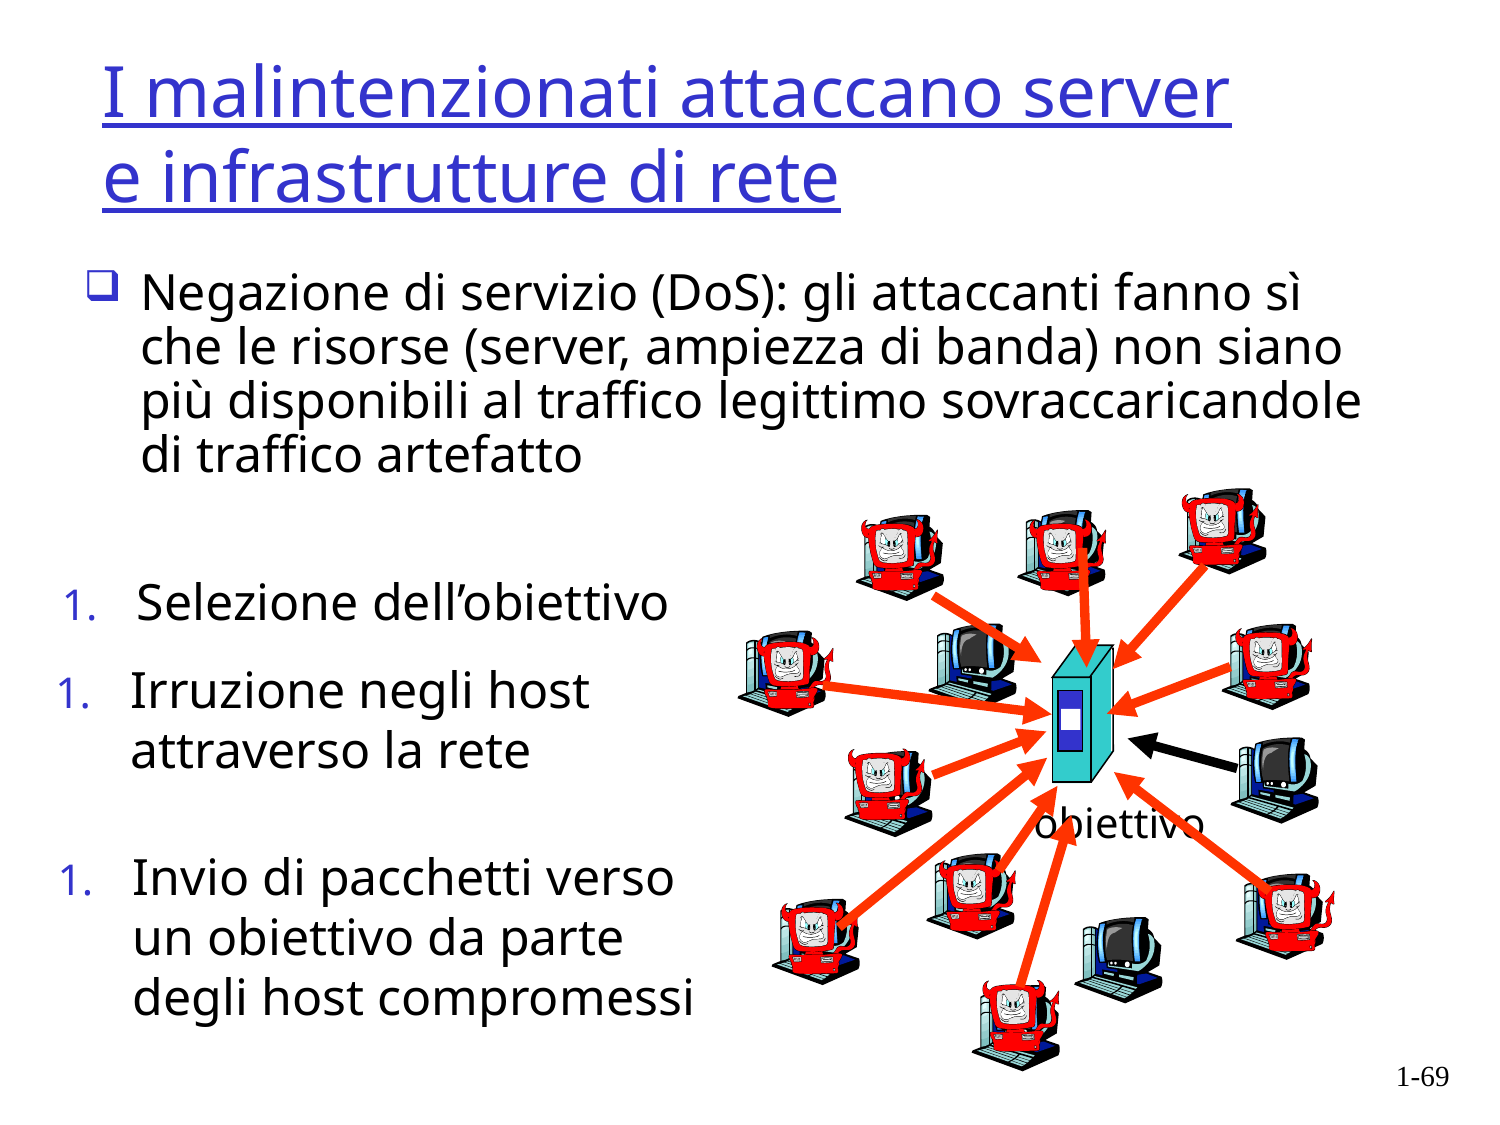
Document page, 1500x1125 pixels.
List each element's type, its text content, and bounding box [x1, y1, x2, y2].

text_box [737, 487, 1336, 1072]
text_box Negazione di servizio (DoS): gli attaccanti fanno sì che le risorse (server, ampiezza di banda) non siano più disponibili al traffico legittimo sovraccaricandole di traffico artefatto [69, 259, 1404, 452]
text_box Irruzione negli host attraverso la rete [40, 651, 664, 802]
text_box Invio di pacchetti verso un obiettivo da parte degli host compromessi [42, 837, 718, 1038]
text_box I malintenzionati attaccano server e infrastrutture di rete [87, 33, 1363, 229]
text_box Selezione dell’obiettivo [47, 562, 723, 650]
slide_number 1-69 [1362, 1049, 1465, 1125]
